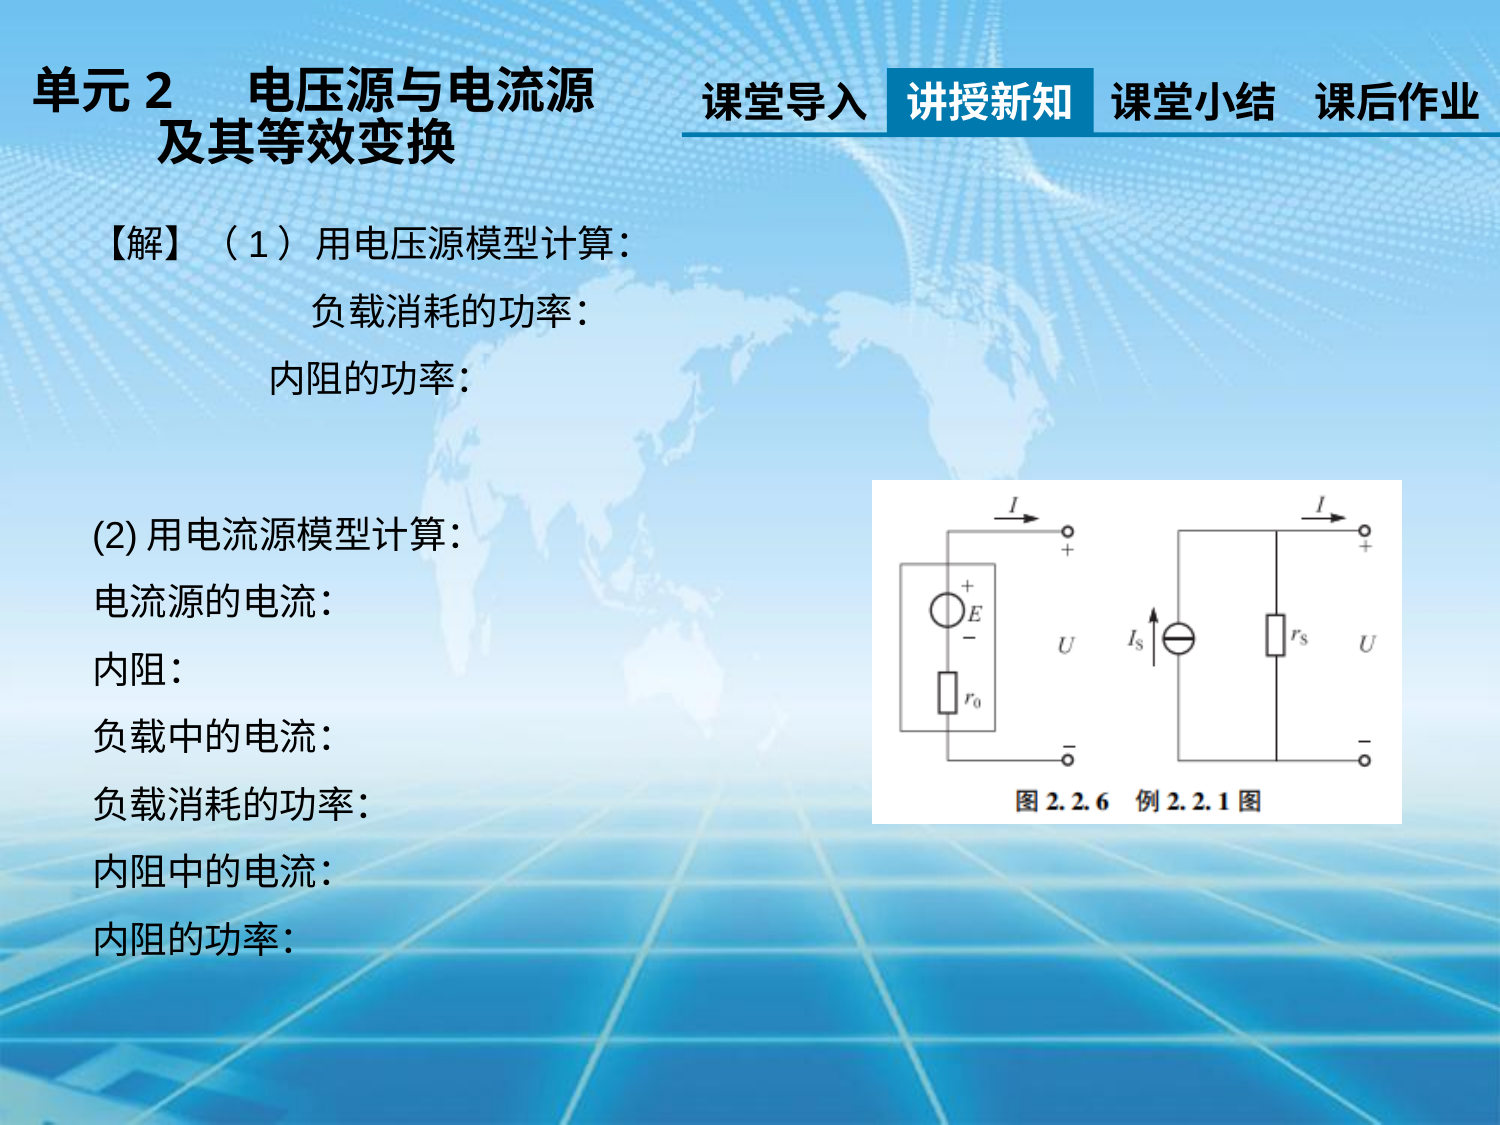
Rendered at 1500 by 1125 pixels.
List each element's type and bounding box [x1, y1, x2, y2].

text_box [73, 470, 805, 1115]
picture [0, 0, 1500, 1125]
text_box [16, 59, 1500, 180]
text_box [16, 218, 951, 442]
